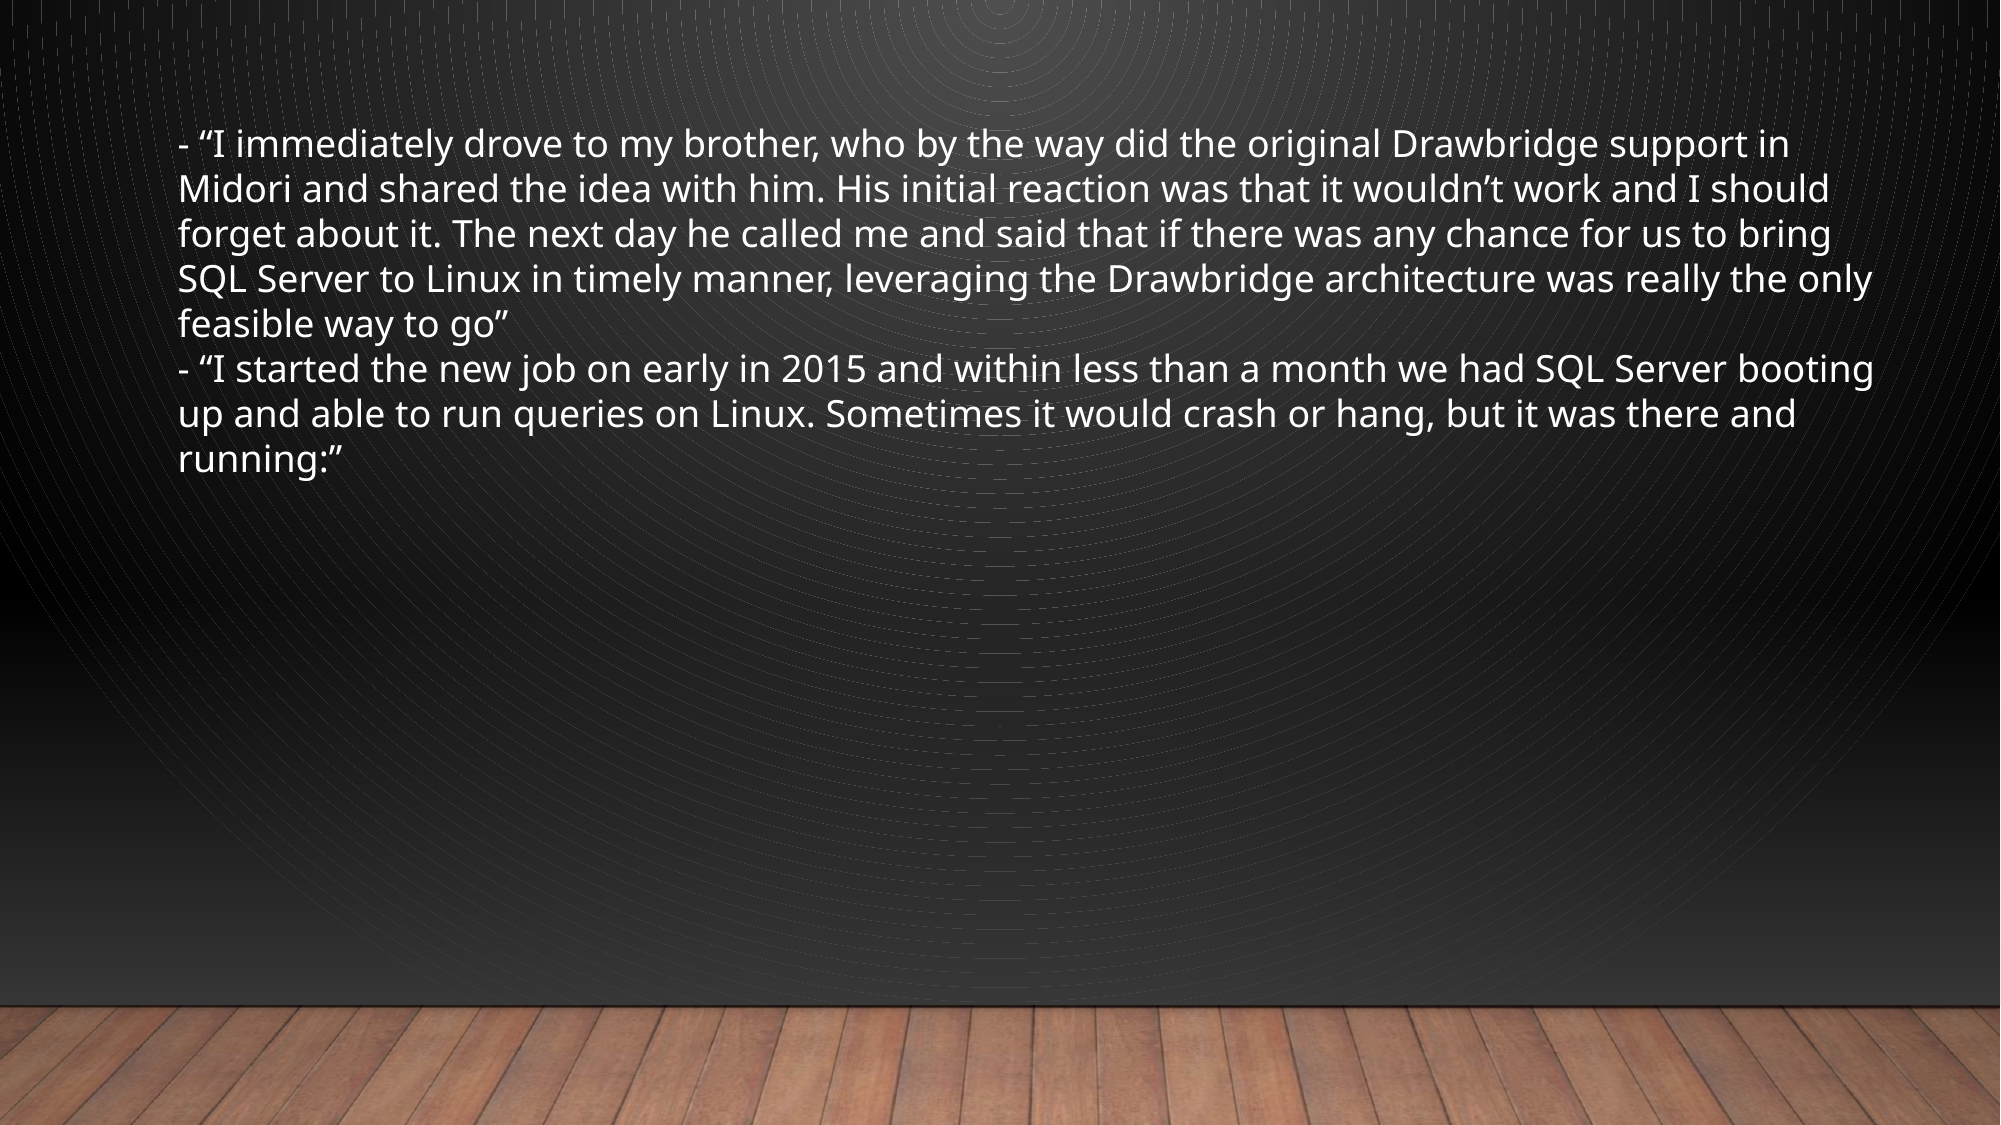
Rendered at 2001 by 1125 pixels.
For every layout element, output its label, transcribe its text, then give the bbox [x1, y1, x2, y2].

picture [0, 1005, 2000, 1125]
text_box - “I immediately drove to my brother, who by the way did the original Drawbridge support in Midori and shared the idea with him. His initial reaction was that it wouldn’t work and I should forget about it. The next day he called me and said that if there was any chance for us to bring SQL Server to Linux in timely manner, leveraging the Drawbridge architecture was really the only feasible way to go” - “I started the new job on early in 2015 and within less than a month we had SQL Server booting up and able to run queries on Linux. Sometimes it would crash or hang, but it was there and running:” [162, 112, 1909, 488]
